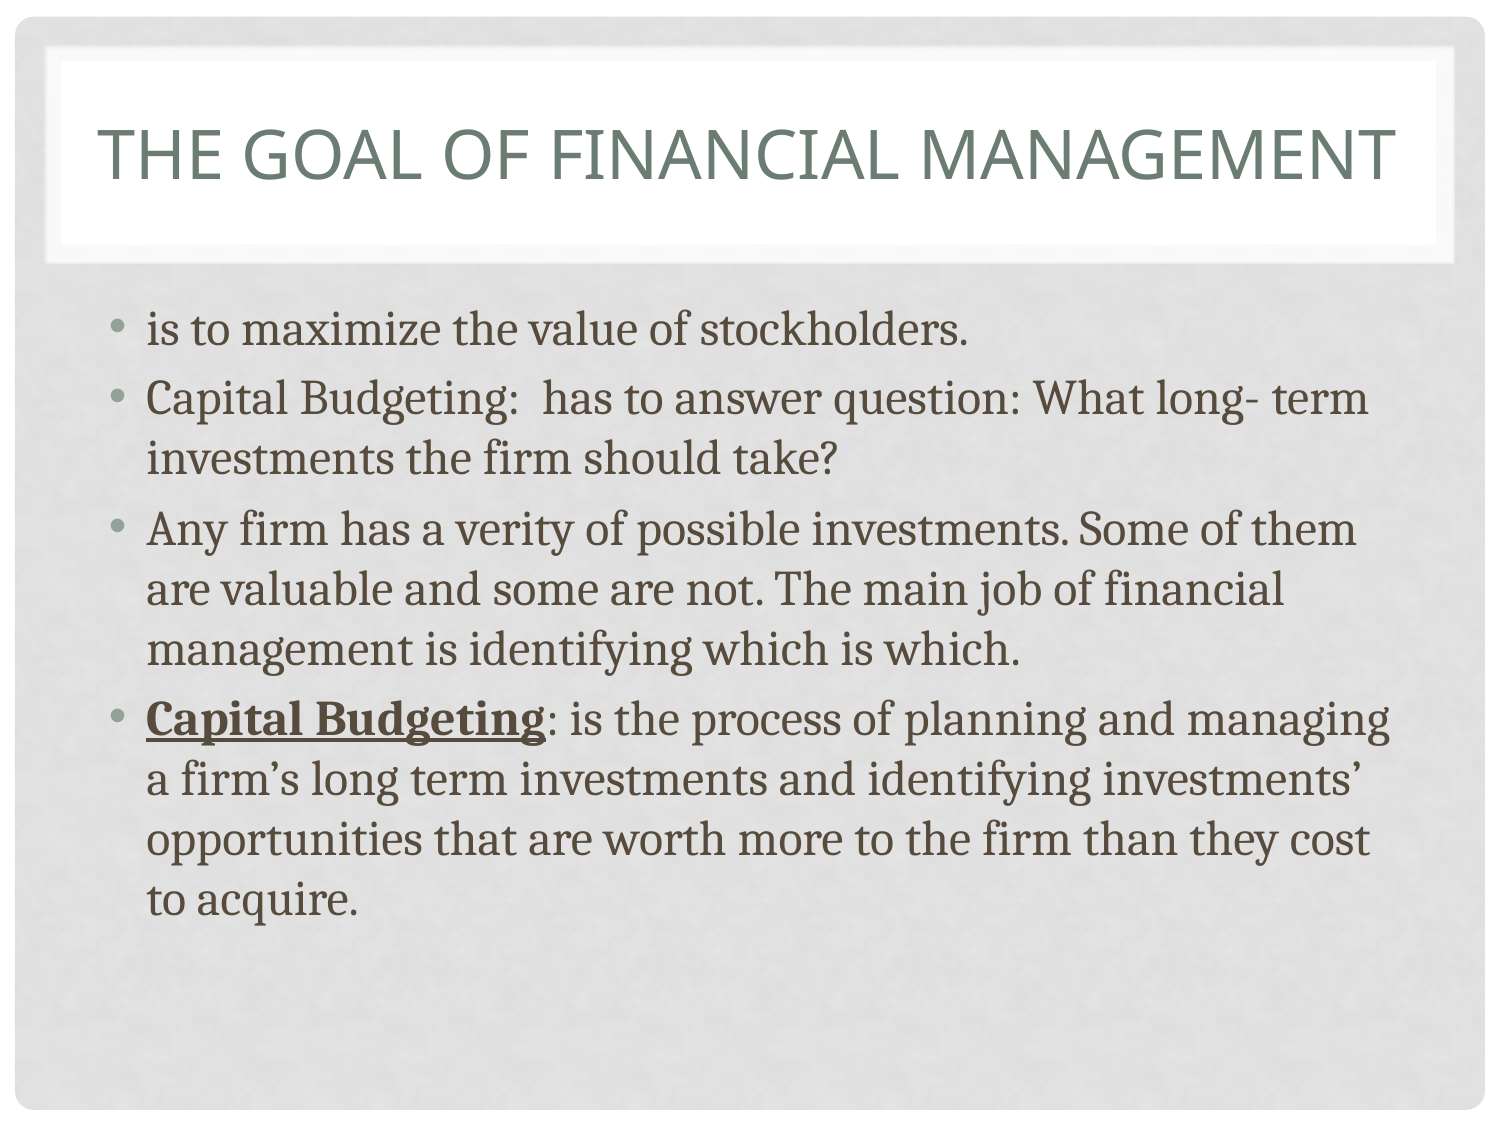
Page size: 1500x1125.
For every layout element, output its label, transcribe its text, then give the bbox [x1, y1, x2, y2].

list is to maximize the value of stockholders. Capital Budgeting: has to answer question: What long- term investments the firm should take? Any firm has a verity of possible investments. Some of them are valuable and some are not. The main job of financial management is identifying which is which. Capital Budgeting: is the process of planning and managing a firm’s long term investments and identifying investments’ opportunities that are worth more to the firm than they cost to acquire. [75, 287, 1425, 1005]
title The goal of financial management [69, 66, 1425, 238]
